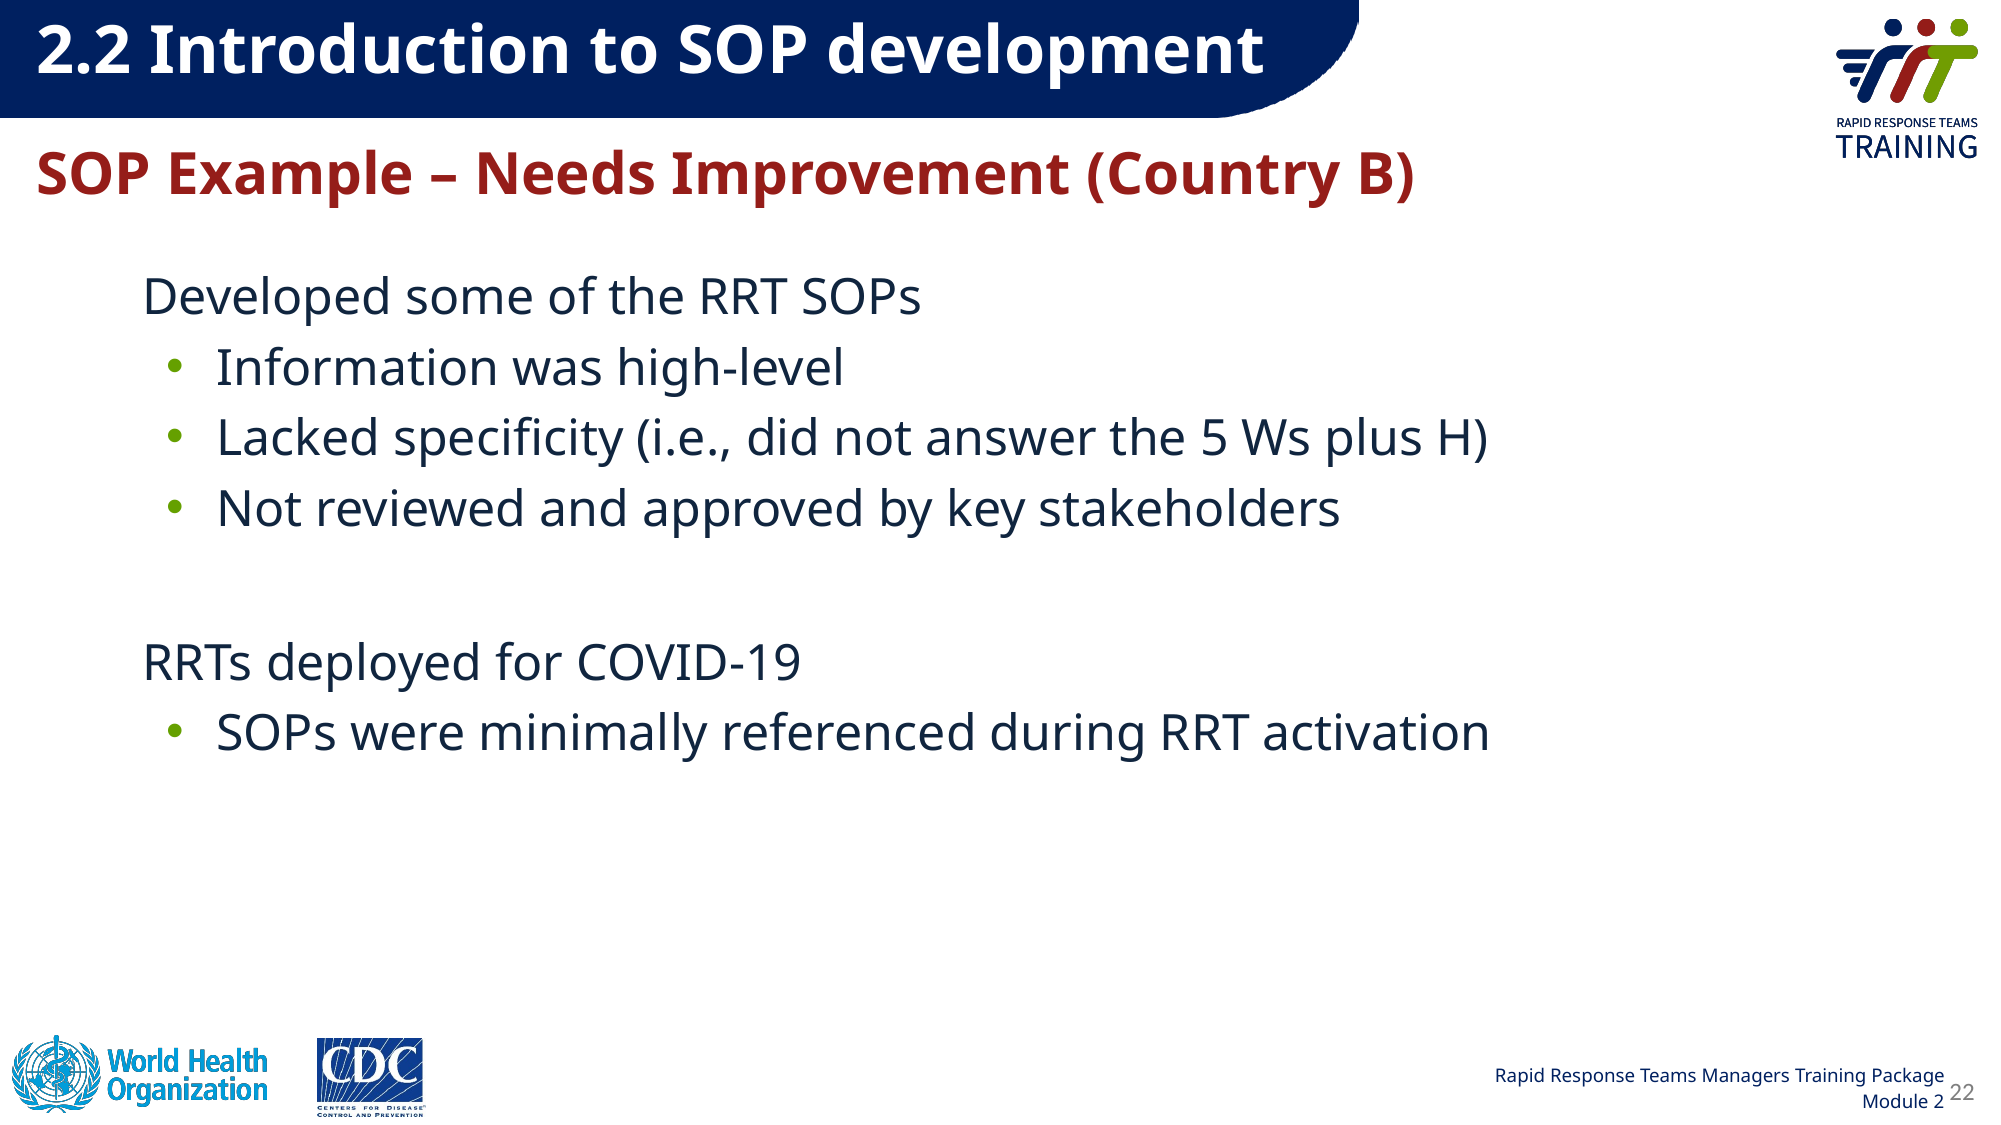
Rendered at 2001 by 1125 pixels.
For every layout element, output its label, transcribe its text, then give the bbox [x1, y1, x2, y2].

picture [22, 1062, 26, 1077]
picture [50, 1108, 62, 1113]
picture [71, 1053, 90, 1091]
text_box 2.2 Introduction to SOP development​ [28, 0, 1417, 95]
picture [1835, 19, 1978, 167]
picture [0, 0, 1359, 118]
picture [46, 1056, 54, 1062]
picture [34, 1054, 43, 1078]
slide_number 22 [1904, 1067, 1990, 1125]
title SOP Example – Needs Improvement (Country B) [28, 122, 1464, 230]
picture [59, 1035, 267, 1113]
list Developed some of the RRT SOPs Information was high-level Lacked specificity (i.e., did not answer the 5 Ws plus H) Not reviewed and approved by key stakeholders RRTs deployed for COVID-19 SOPs were minimally referenced during RRT activation [110, 256, 1850, 799]
picture [12, 1083, 48, 1113]
picture [30, 1083, 37, 1091]
picture [36, 1088, 78, 1105]
picture [24, 1054, 36, 1087]
picture [12, 1035, 54, 1068]
picture [317, 1038, 426, 1117]
picture [40, 1062, 47, 1070]
